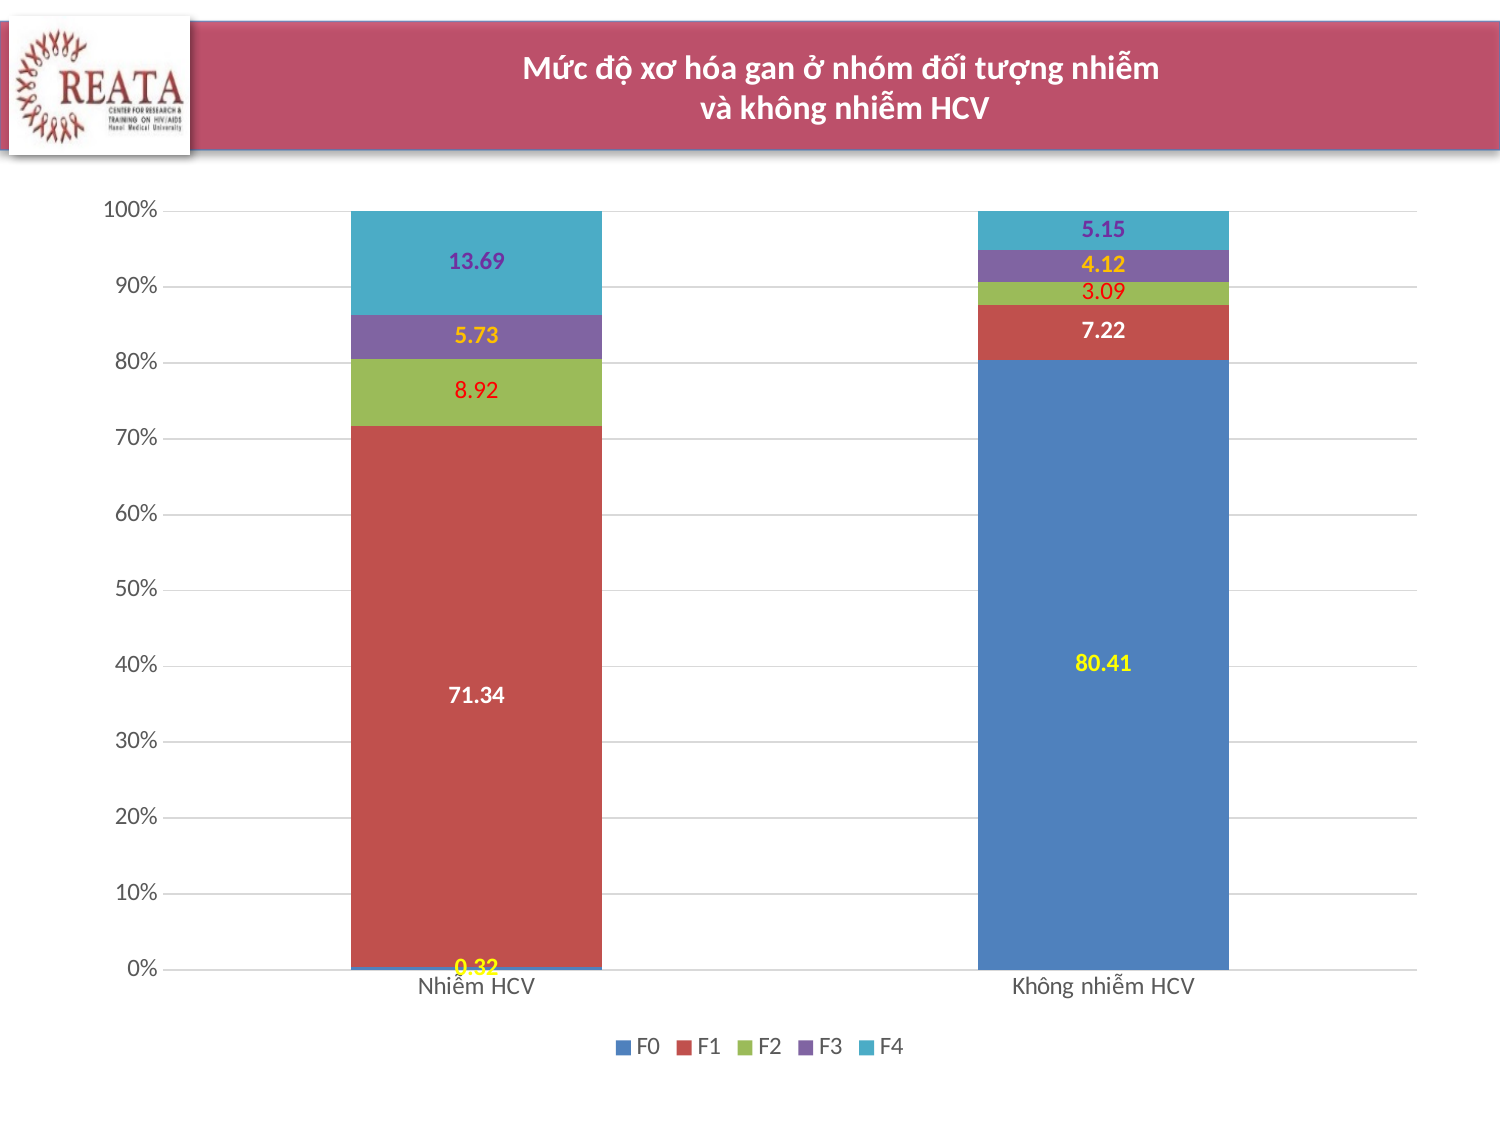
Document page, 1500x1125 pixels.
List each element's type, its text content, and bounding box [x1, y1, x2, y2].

picture [9, 16, 190, 155]
chart [74, 180, 1445, 1067]
title Mức độ xơ hóa gan ở nhóm đối tượng nhiễm và không nhiễm HCV [204, 37, 1486, 135]
